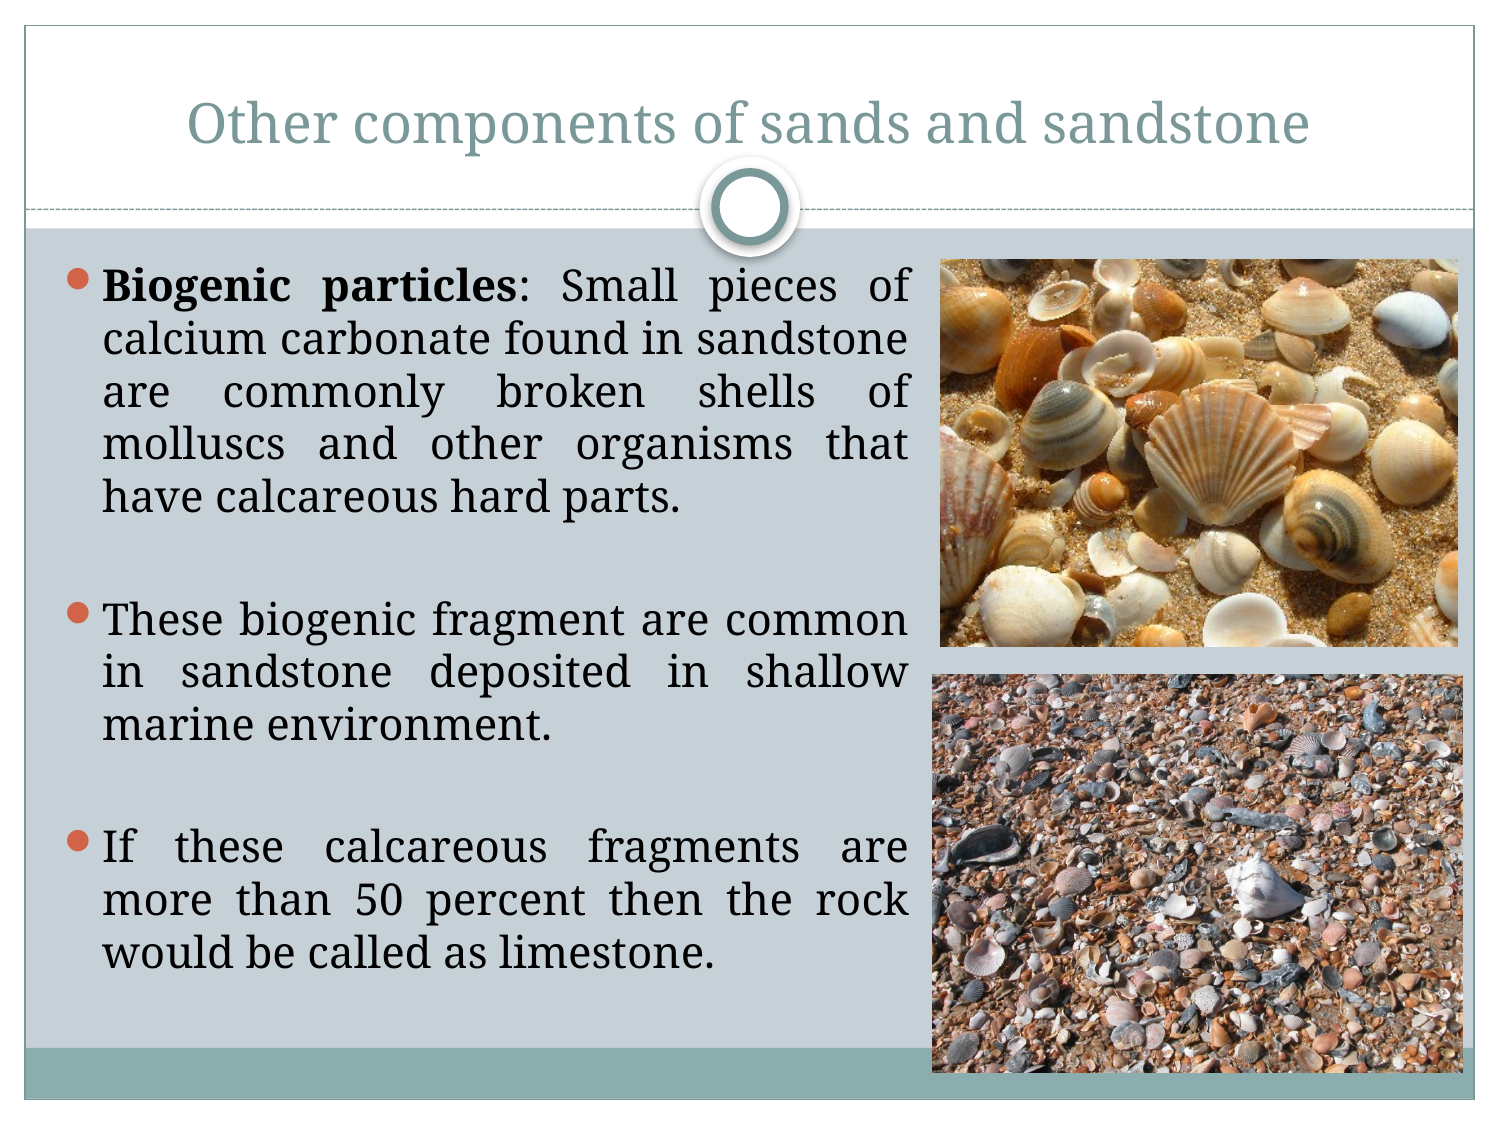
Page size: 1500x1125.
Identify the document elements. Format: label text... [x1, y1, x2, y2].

picture [932, 674, 1463, 1073]
list Biogenic particles: Small pieces of calcium carbonate found in sandstone are commonly broken shells of molluscs and other organisms that have calcareous hard parts. These biogenic fragment are common in sandstone deposited in shallow marine environment. If these calcareous fragments are more than 50 percent then the rock would be called as limestone. [49, 250, 925, 1038]
picture [940, 259, 1458, 648]
title Other components of sands and sandstone [49, 37, 1450, 162]
